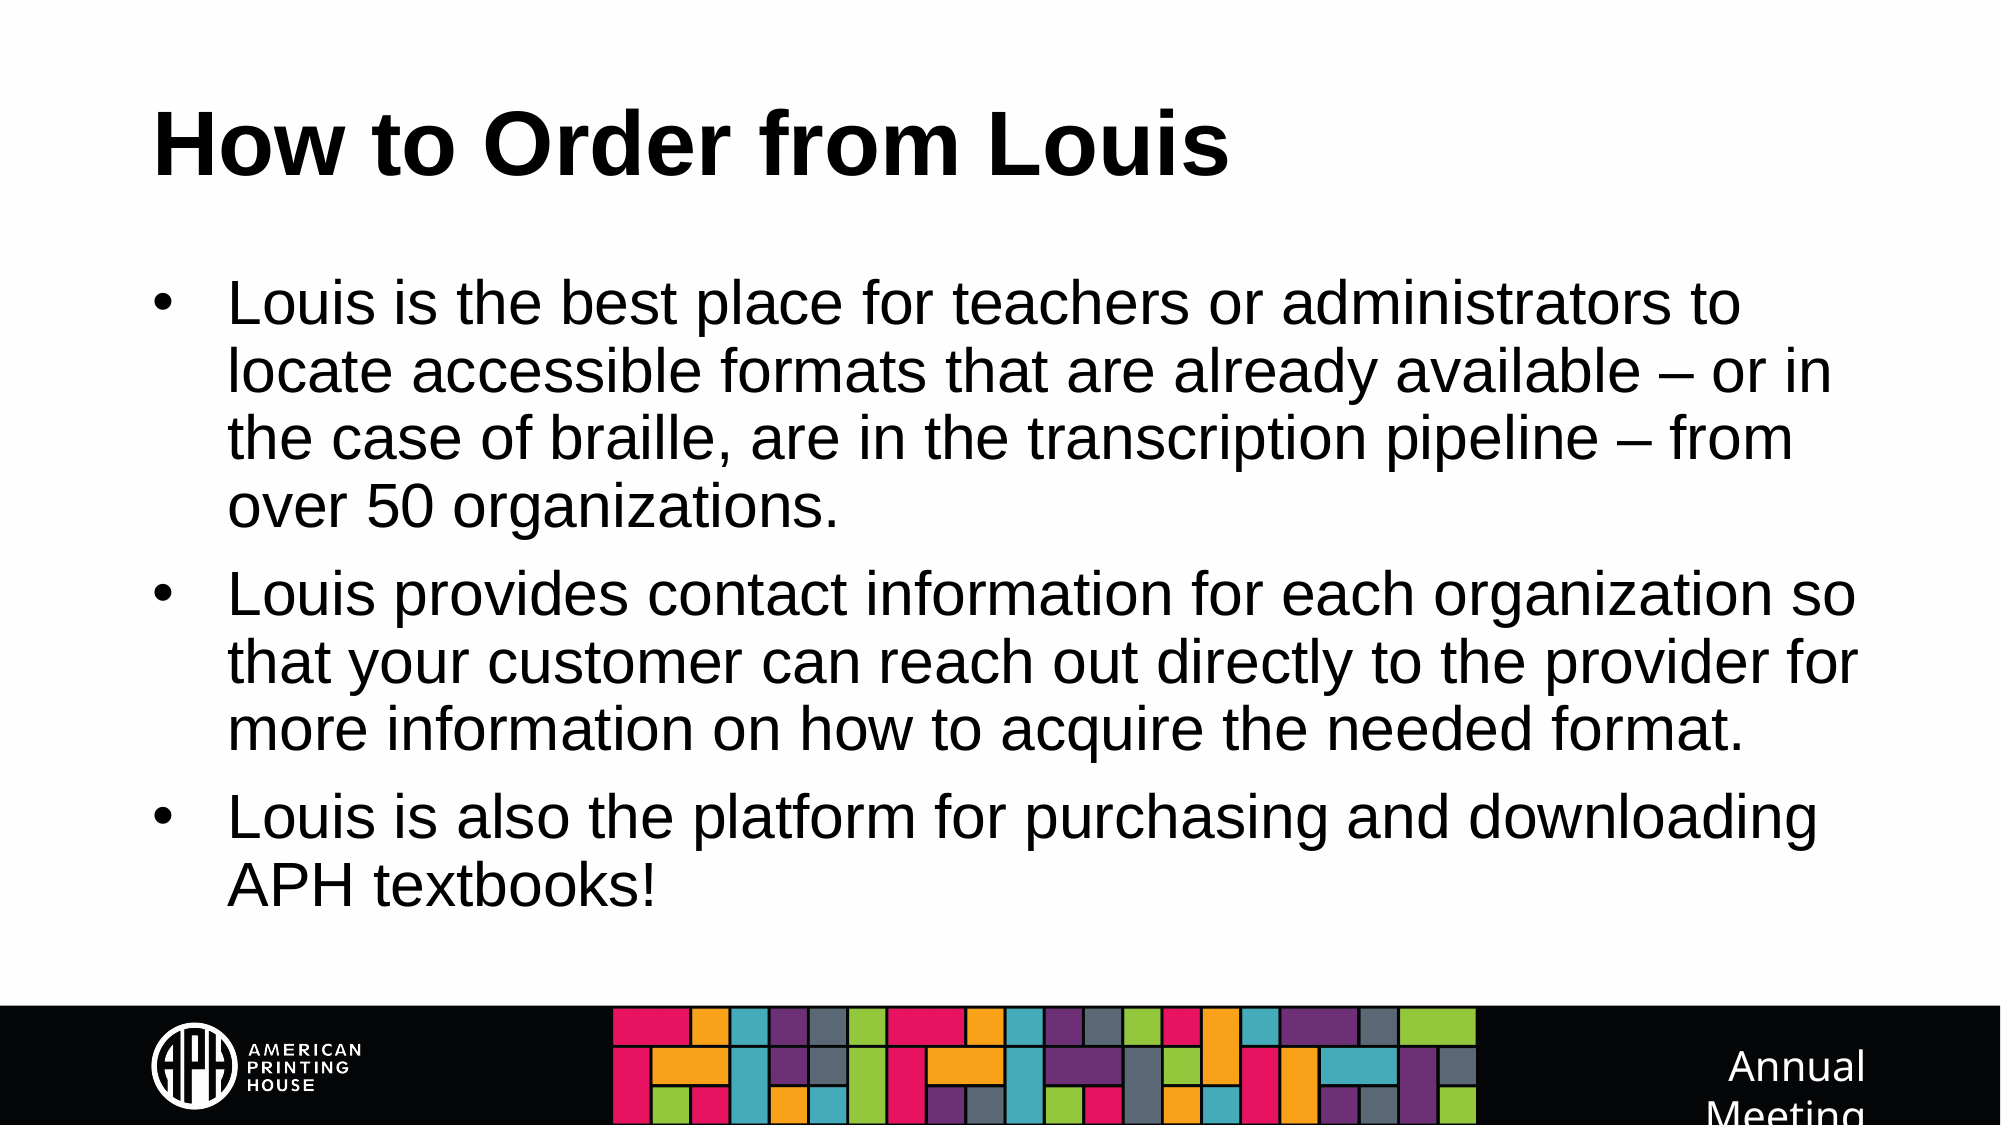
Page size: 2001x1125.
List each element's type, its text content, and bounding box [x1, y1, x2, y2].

list Louis is the best place for teachers or administrators to locate accessible formats that are already available – or in the case of braille, are in the transcription pipeline – from over 50 organizations. Louis provides contact information for each organization so that your customer can reach out directly to the provider for more information on how to acquire the needed format. Louis is also the platform for purchasing and downloading APH textbooks! [137, 263, 1925, 973]
title How to Order from Louis [137, 59, 1863, 232]
picture [1771, 1111, 1783, 1118]
picture [1727, 1107, 1734, 1125]
picture [1846, 1111, 1858, 1125]
picture [1711, 1105, 1719, 1125]
picture [1748, 1111, 1760, 1118]
picture [1821, 1111, 1833, 1125]
picture [0, 0, 2001, 1125]
